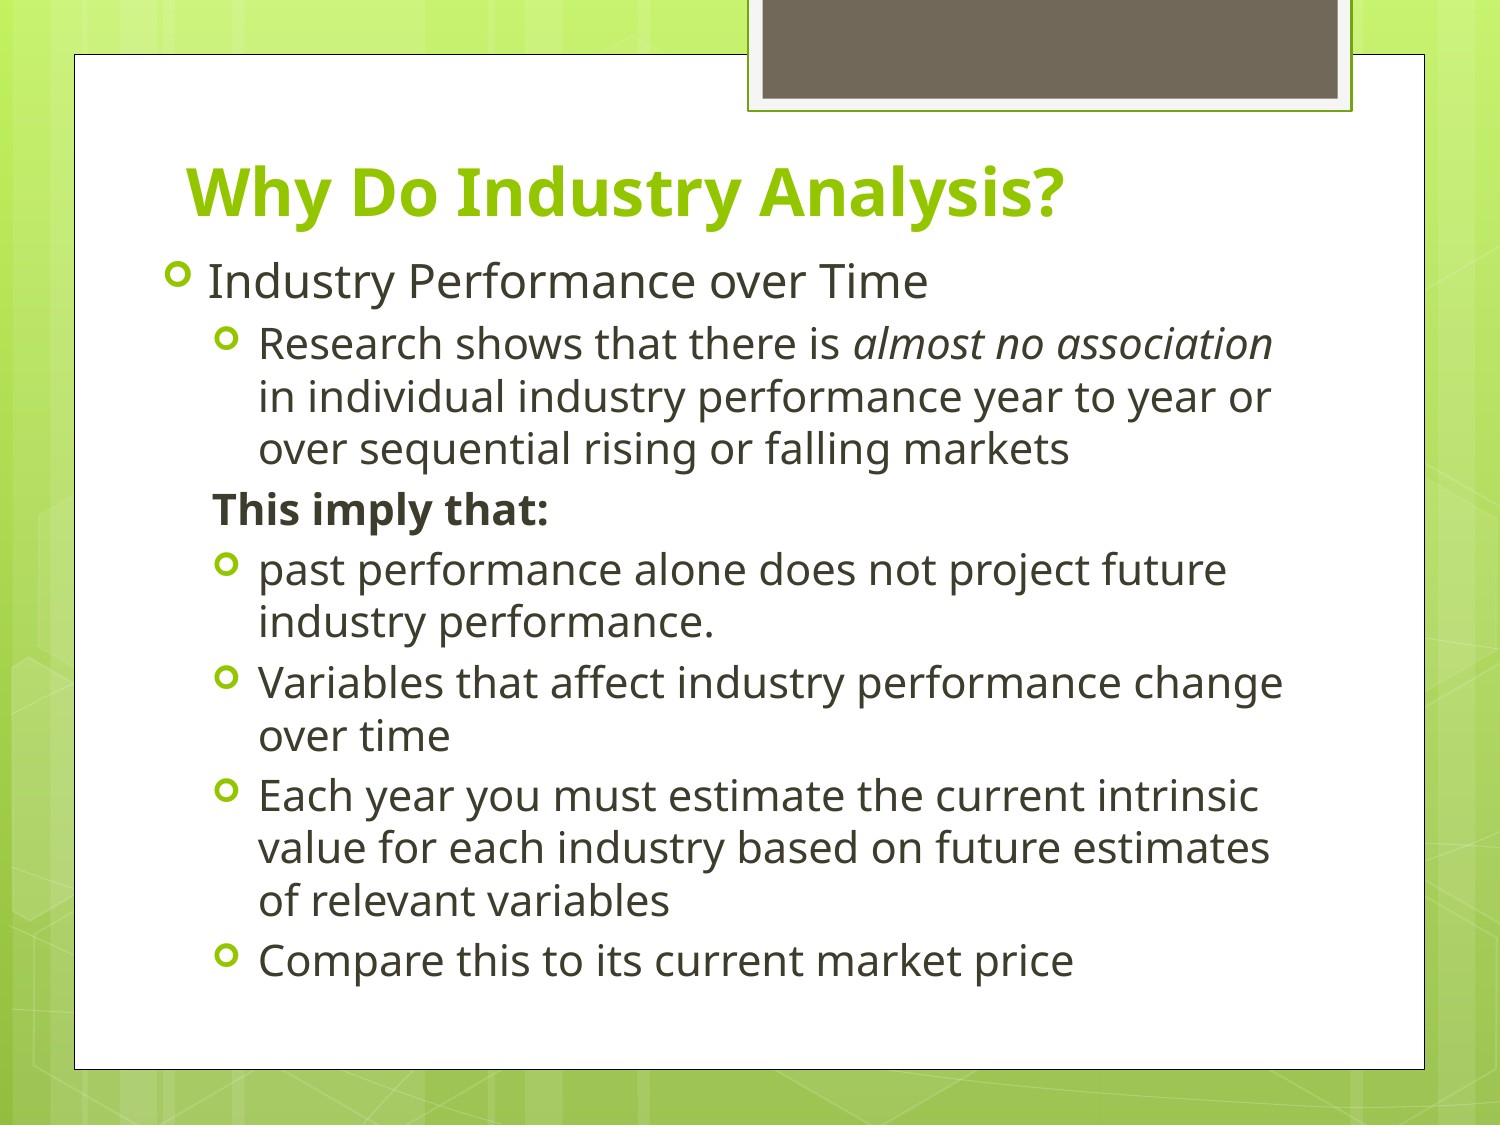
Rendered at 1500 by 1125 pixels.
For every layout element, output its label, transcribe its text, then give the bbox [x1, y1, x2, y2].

list Industry Performance over Time Research shows that there is almost no association in individual industry performance year to year or over sequential rising or falling markets This imply that: past performance alone does not project future industry performance. Variables that affect industry performance change over time Each year you must estimate the current intrinsic value for each industry based on future estimates of relevant variables Compare this to its current market price [135, 237, 1324, 1006]
title Why Do Industry Analysis? [171, 142, 1324, 237]
